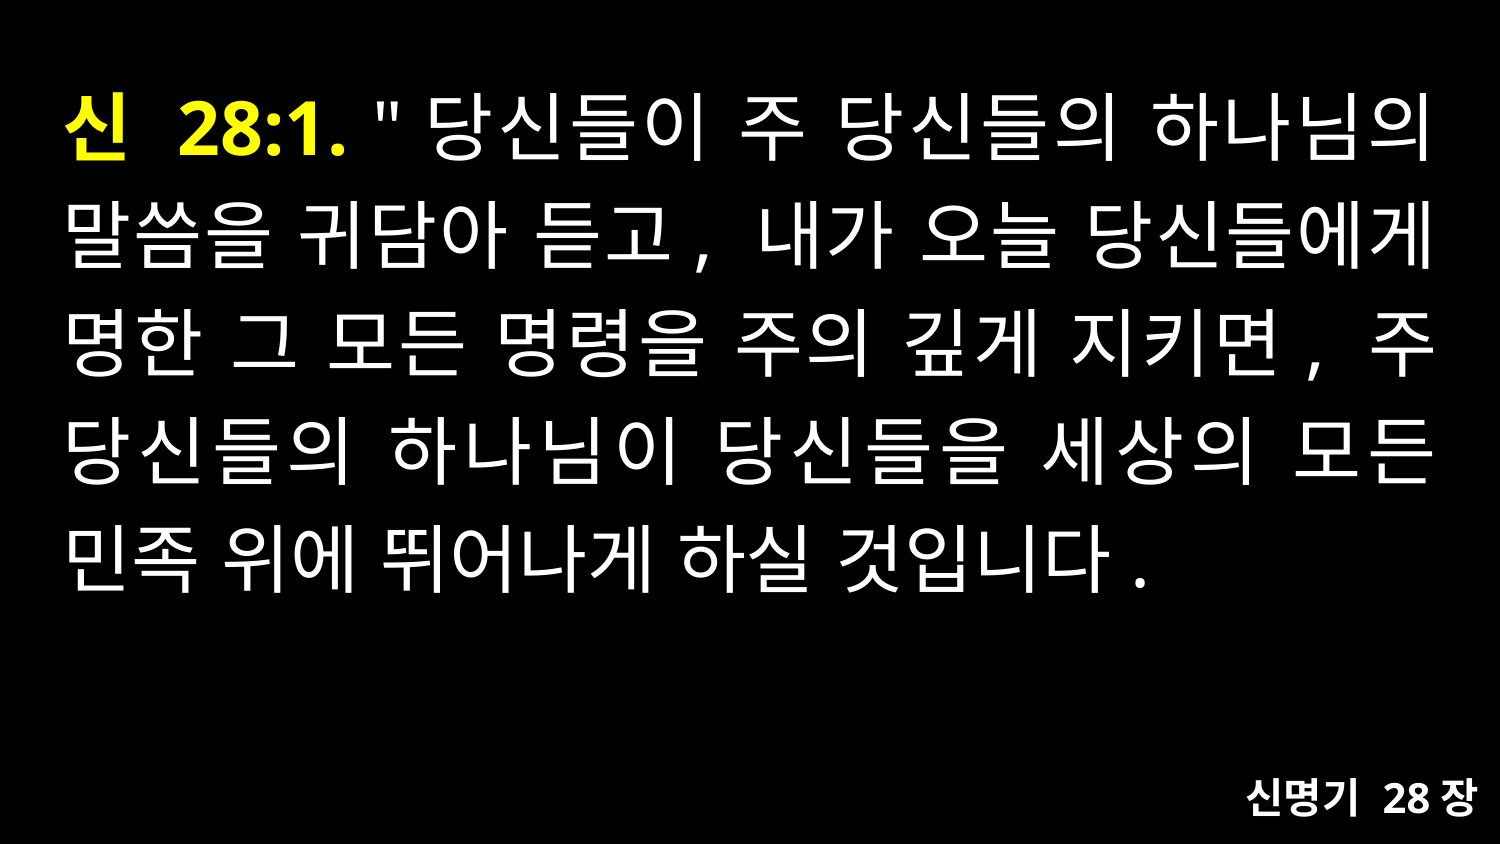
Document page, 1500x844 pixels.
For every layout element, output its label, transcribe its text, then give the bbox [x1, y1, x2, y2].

subtitle 신명기 28장 [916, 770, 1500, 844]
title 신 28:1. "당신들이 주 당신들의 하나님의 말씀을 귀담아 듣고, 내가 오늘 당신들에게 명한 그 모든 명령을 주의 깊게 지키면, 주 당신들의 하나님이 당신들을 세상의 모든 민족 위에 뛰어나게 하실 것입니다. [0, 0, 1500, 844]
